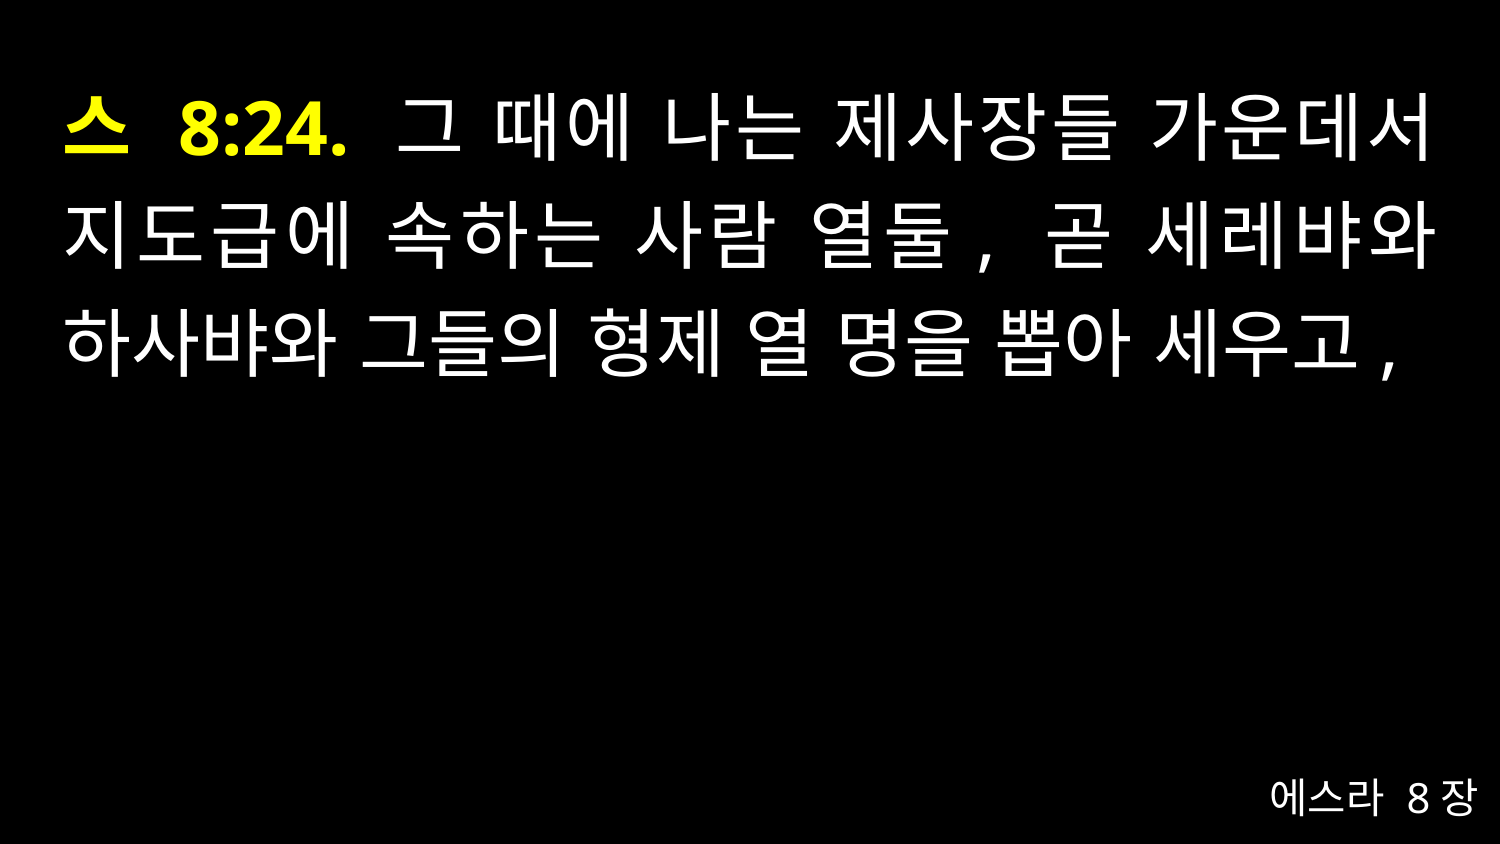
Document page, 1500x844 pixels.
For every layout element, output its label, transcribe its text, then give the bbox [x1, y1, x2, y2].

subtitle 에스라 8장 [916, 770, 1500, 844]
title 스 8:24. 그 때에 나는 제사장들 가운데서 지도급에 속하는 사람 열둘, 곧 세레뱌와 하사뱌와 그들의 형제 열 명을 뽑아 세우고, [0, 0, 1500, 844]
